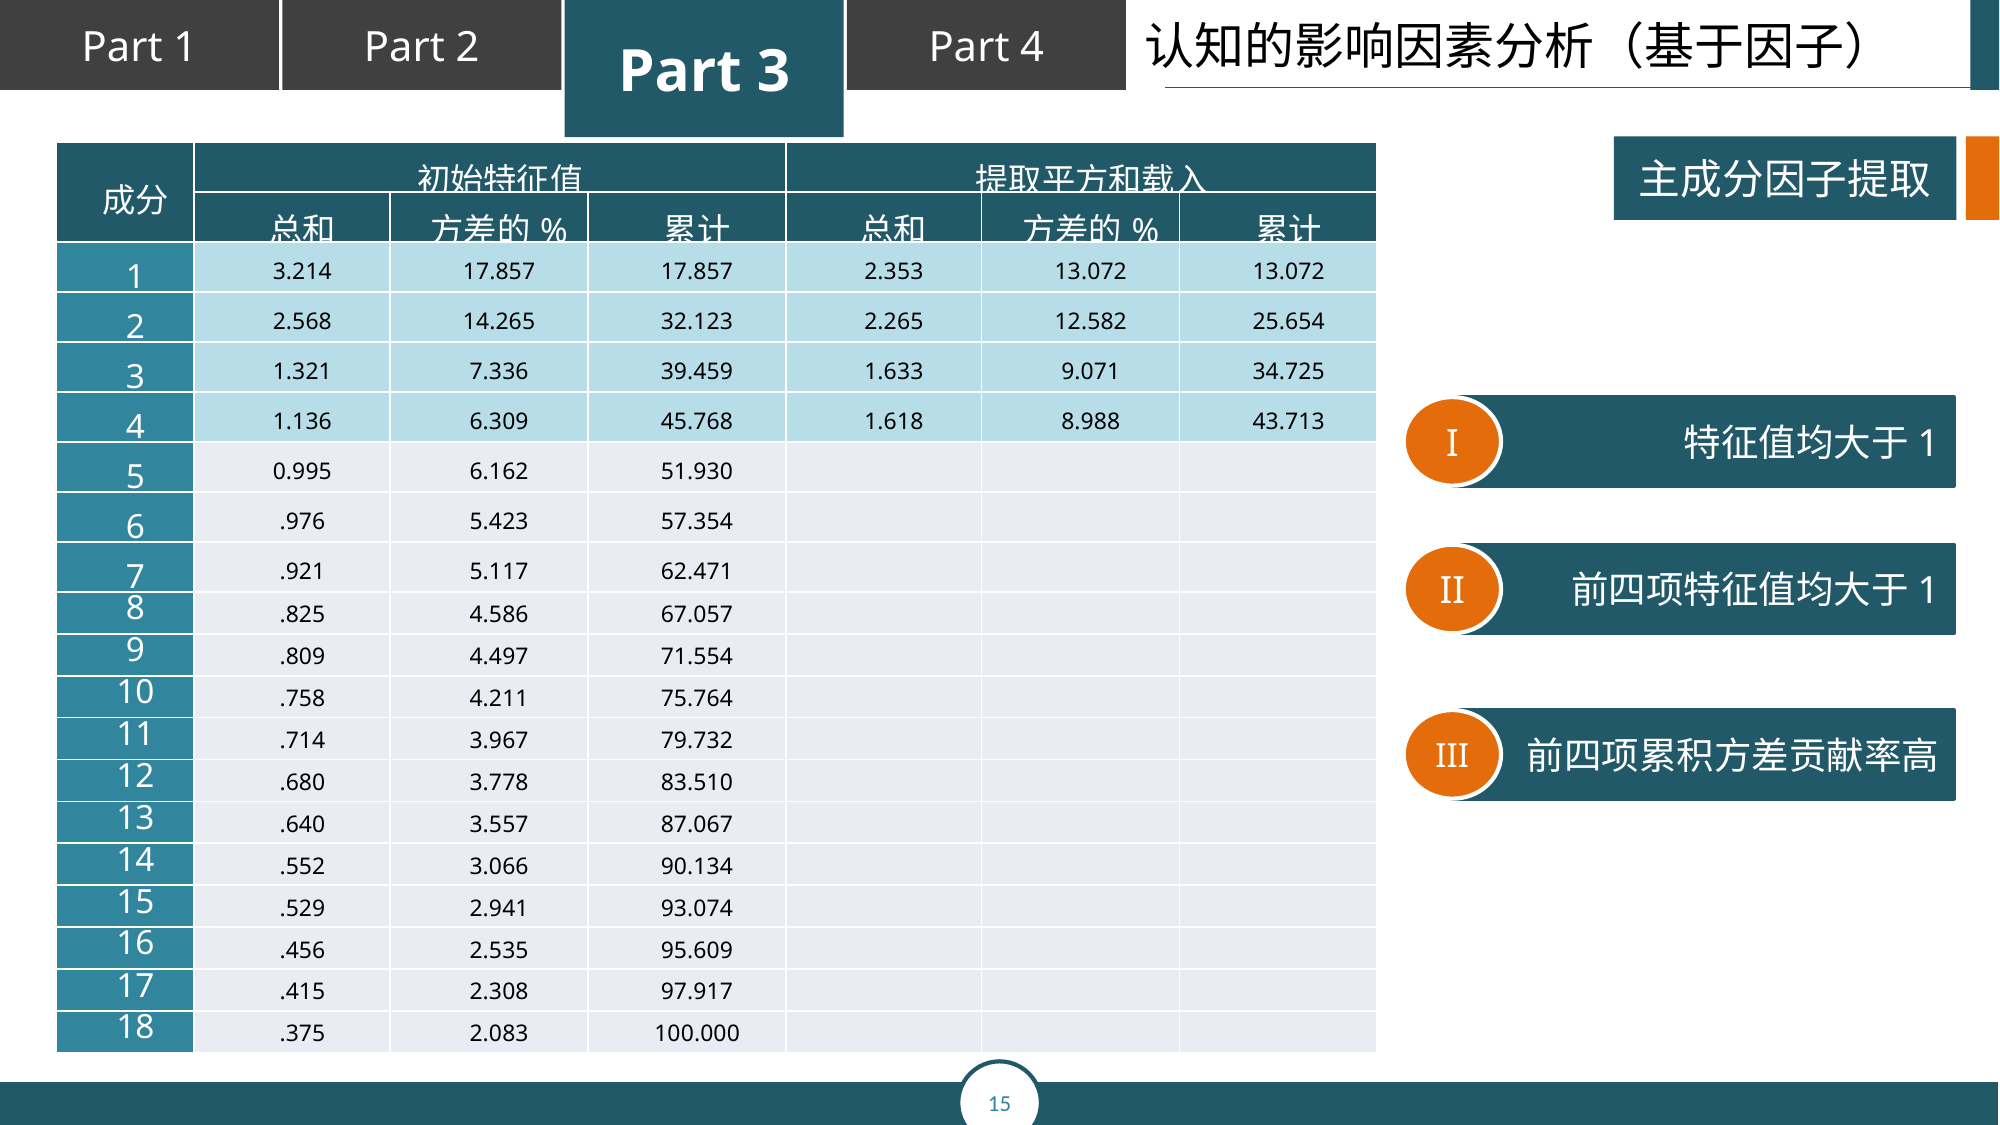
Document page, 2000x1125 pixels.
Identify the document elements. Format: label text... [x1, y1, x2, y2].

table_cell 2.308 [391, 970, 587, 1010]
table_cell [787, 1012, 981, 1052]
table_cell 14.265 [391, 293, 587, 341]
table_cell 2.353 [787, 243, 981, 291]
table_cell 17 [57, 970, 193, 1010]
table_cell 2.265 [787, 293, 981, 341]
table_cell 51.930 [589, 443, 785, 491]
table_cell .809 [195, 635, 389, 675]
table_cell 2.535 [391, 928, 587, 968]
table_cell 2 [57, 293, 193, 341]
table_cell 13.072 [982, 243, 1179, 291]
table_cell .375 [195, 1012, 389, 1052]
table_cell 5.117 [391, 543, 587, 591]
table_cell 97.917 [589, 970, 785, 1010]
table_cell 16 [57, 928, 193, 968]
table_cell 累计 [1180, 193, 1376, 241]
table_cell [982, 635, 1179, 675]
table_cell [787, 886, 981, 926]
table_cell 3.778 [391, 760, 587, 801]
table_cell .415 [195, 970, 389, 1010]
table_cell 1.136 [195, 393, 389, 441]
table_cell 32.123 [589, 293, 785, 341]
table_cell .976 [195, 493, 389, 541]
table_cell [1180, 886, 1376, 926]
table_cell [982, 593, 1179, 633]
table_cell [1180, 593, 1376, 633]
table_cell 43.713 [1180, 393, 1376, 441]
table_cell 57.354 [589, 493, 785, 541]
table_cell 2.941 [391, 886, 587, 926]
table_cell 83.510 [589, 760, 785, 801]
table_cell 13 [57, 802, 193, 842]
table_cell .758 [195, 677, 389, 717]
table_cell [982, 928, 1179, 968]
table_cell 4 [57, 393, 193, 441]
table_cell [787, 844, 981, 884]
table_cell [1180, 970, 1376, 1010]
table_header 初始特征值 [195, 143, 785, 191]
table_cell [982, 760, 1179, 801]
table_cell 6.309 [391, 393, 587, 441]
table_cell .640 [195, 802, 389, 842]
table_cell [982, 543, 1179, 591]
table_cell [1180, 718, 1376, 759]
table_cell [787, 593, 981, 633]
table_cell 方差的% [391, 193, 587, 241]
table_cell 总和 [195, 193, 389, 241]
table_cell 67.057 [589, 593, 785, 633]
table_cell 方差的% [982, 193, 1179, 241]
table_cell [1180, 635, 1376, 675]
table_cell 100.000 [589, 1012, 785, 1052]
table_cell [982, 493, 1179, 541]
table_cell 2.083 [391, 1012, 587, 1052]
table_cell .825 [195, 593, 389, 633]
table_cell 4.586 [391, 593, 587, 633]
table_cell [787, 760, 981, 801]
table_cell 79.732 [589, 718, 785, 759]
table_cell 5.423 [391, 493, 587, 541]
table_cell [787, 970, 981, 1010]
table_cell [787, 802, 981, 842]
table_cell [982, 844, 1179, 884]
table_cell [787, 928, 981, 968]
table_cell 7 [57, 543, 193, 591]
table_cell 1.633 [787, 343, 981, 391]
table_cell 9 [57, 635, 193, 675]
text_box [1403, 396, 1955, 486]
table_cell 95.609 [589, 928, 785, 968]
table_cell [982, 802, 1179, 842]
table_cell [787, 443, 981, 491]
table_cell 93.074 [589, 886, 785, 926]
table_cell [787, 677, 981, 717]
table_cell 75.764 [589, 677, 785, 717]
table_cell .714 [195, 718, 389, 759]
table_cell 12 [57, 760, 193, 801]
table_cell 90.134 [589, 844, 785, 884]
table_cell 17.857 [589, 243, 785, 291]
table_cell 45.768 [589, 393, 785, 441]
table_cell 12.582 [982, 293, 1179, 341]
table_cell 3.557 [391, 802, 587, 842]
table_cell 87.067 [589, 802, 785, 842]
table_cell 3 [57, 343, 193, 391]
table_cell 3.967 [391, 718, 587, 759]
table_cell .680 [195, 760, 389, 801]
table_cell .552 [195, 844, 389, 884]
table_cell [1180, 677, 1376, 717]
table_header 提取平方和载入 [787, 143, 1376, 191]
table_cell 9.071 [982, 343, 1179, 391]
table_cell [982, 1012, 1179, 1052]
table_cell 6.162 [391, 443, 587, 491]
table_cell [982, 886, 1179, 926]
table_cell 11 [57, 718, 193, 759]
table_cell 62.471 [589, 543, 785, 591]
table_cell 34.725 [1180, 343, 1376, 391]
table_cell [1180, 1012, 1376, 1052]
table_cell .456 [195, 928, 389, 968]
table_cell .529 [195, 886, 389, 926]
table_cell 1 [57, 243, 193, 291]
text_box 主成分因子提取 [1612, 134, 1958, 222]
table_cell 6 [57, 493, 193, 541]
table_cell 累计 [589, 193, 785, 241]
table_cell [982, 677, 1179, 717]
table_cell [787, 543, 981, 591]
table_cell 13.072 [1180, 243, 1376, 291]
table_cell 3.066 [391, 844, 587, 884]
table_cell [1180, 760, 1376, 801]
text_box 认知的影响因素分析（基于因子） [1129, 7, 1957, 82]
table_cell 5 [57, 443, 193, 491]
table_cell 39.459 [589, 343, 785, 391]
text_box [1403, 544, 1955, 634]
table_cell [1180, 928, 1376, 968]
table_cell 17.857 [391, 243, 587, 291]
table_cell 总和 [787, 193, 981, 241]
table_cell [982, 443, 1179, 491]
table_cell 1.618 [787, 393, 981, 441]
table_cell [1180, 493, 1376, 541]
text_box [1403, 709, 1955, 799]
table_cell 10 [57, 677, 193, 717]
table_cell 14 [57, 844, 193, 884]
table_cell [1180, 844, 1376, 884]
table_cell [1180, 543, 1376, 591]
table_cell [787, 635, 981, 675]
table_cell [1180, 802, 1376, 842]
table_header 成分 [57, 143, 193, 241]
table_cell [982, 970, 1179, 1010]
table_cell [787, 493, 981, 541]
table_cell 1.321 [195, 343, 389, 391]
table_cell 4.497 [391, 635, 587, 675]
table_cell 18 [57, 1012, 193, 1052]
text_box [1964, 134, 2000, 222]
table_cell 0.995 [195, 443, 389, 491]
table_cell [787, 718, 981, 759]
table_cell [982, 718, 1179, 759]
table_cell 8.988 [982, 393, 1179, 441]
table_cell .921 [195, 543, 389, 591]
table_cell 4.211 [391, 677, 587, 717]
table_cell 15 [57, 886, 193, 926]
table_cell 3.214 [195, 243, 389, 291]
table_cell 8 [57, 593, 193, 633]
table_cell 71.554 [589, 635, 785, 675]
table_cell 7.336 [391, 343, 587, 391]
table_cell 2.568 [195, 293, 389, 341]
table_cell [1180, 443, 1376, 491]
table_cell 25.654 [1180, 293, 1376, 341]
